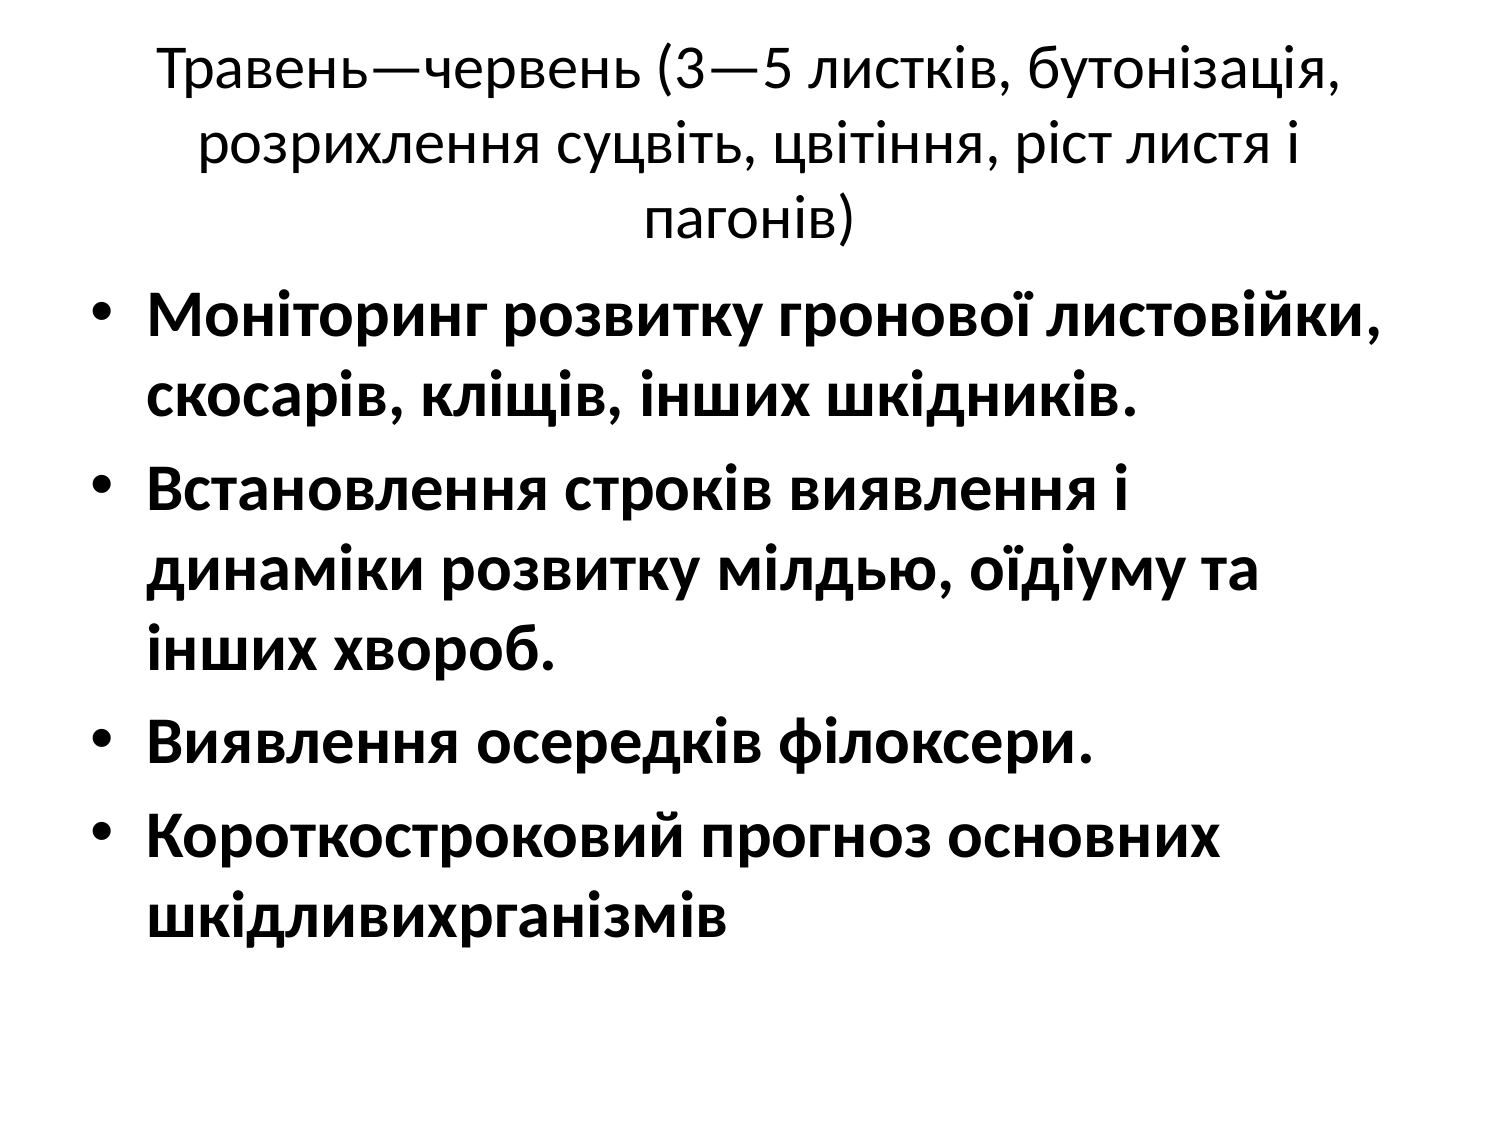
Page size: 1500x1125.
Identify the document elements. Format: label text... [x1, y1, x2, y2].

title Травень—червень (3—5 листків, бутонізація, розрихлення суцвіть, цвітіння, ріст листя і пагонів) [75, 45, 1425, 233]
list Моніторинг розвитку гронової листовійки, скосарів, кліщів, інших шкідників. Встановлення строків виявлення і динаміки розвитку мілдью, оїдіуму та інших хвороб. Виявлення осередків філоксери. Короткостроковий прогноз основних шкідливихрганізмів [75, 262, 1425, 1005]
